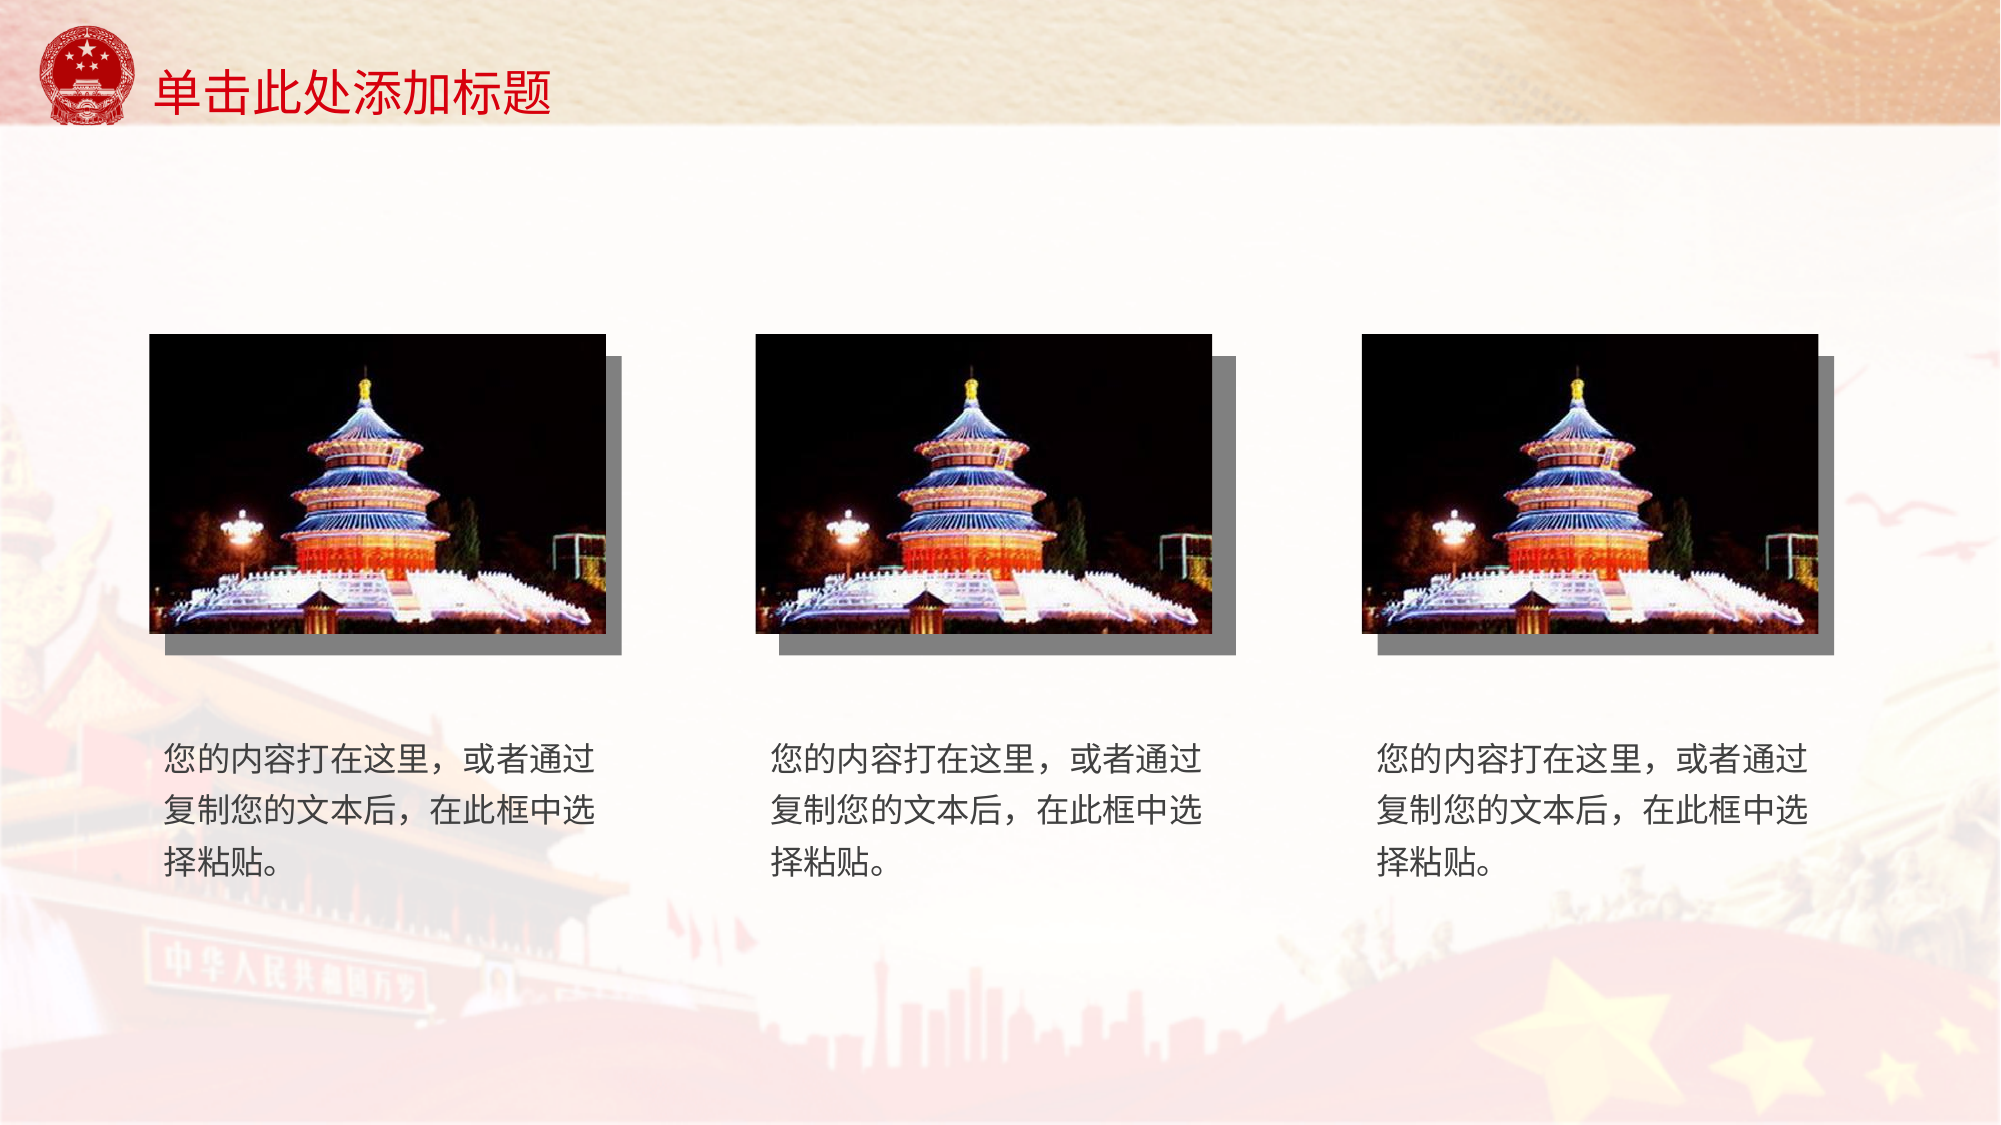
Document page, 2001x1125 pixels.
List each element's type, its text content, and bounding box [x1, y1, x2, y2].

text_box [148, 333, 607, 634]
text_box 您的内容打在这里，或者通过复制您的文本后，在此框中选择粘贴。 [1361, 718, 1851, 918]
text_box [755, 333, 1213, 634]
text_box [164, 355, 623, 656]
text_box 单击此处添加标题 [160, 36, 1863, 155]
text_box [778, 355, 1237, 656]
text_box [1377, 355, 1835, 656]
text_box [1361, 333, 1820, 634]
text_box 您的内容打在这里，或者通过复制您的文本后，在此框中选择粘贴。 [149, 718, 638, 918]
picture [0, 0, 2001, 1125]
text_box 您的内容打在这里，或者通过复制您的文本后，在此框中选择粘贴。 [755, 718, 1244, 918]
